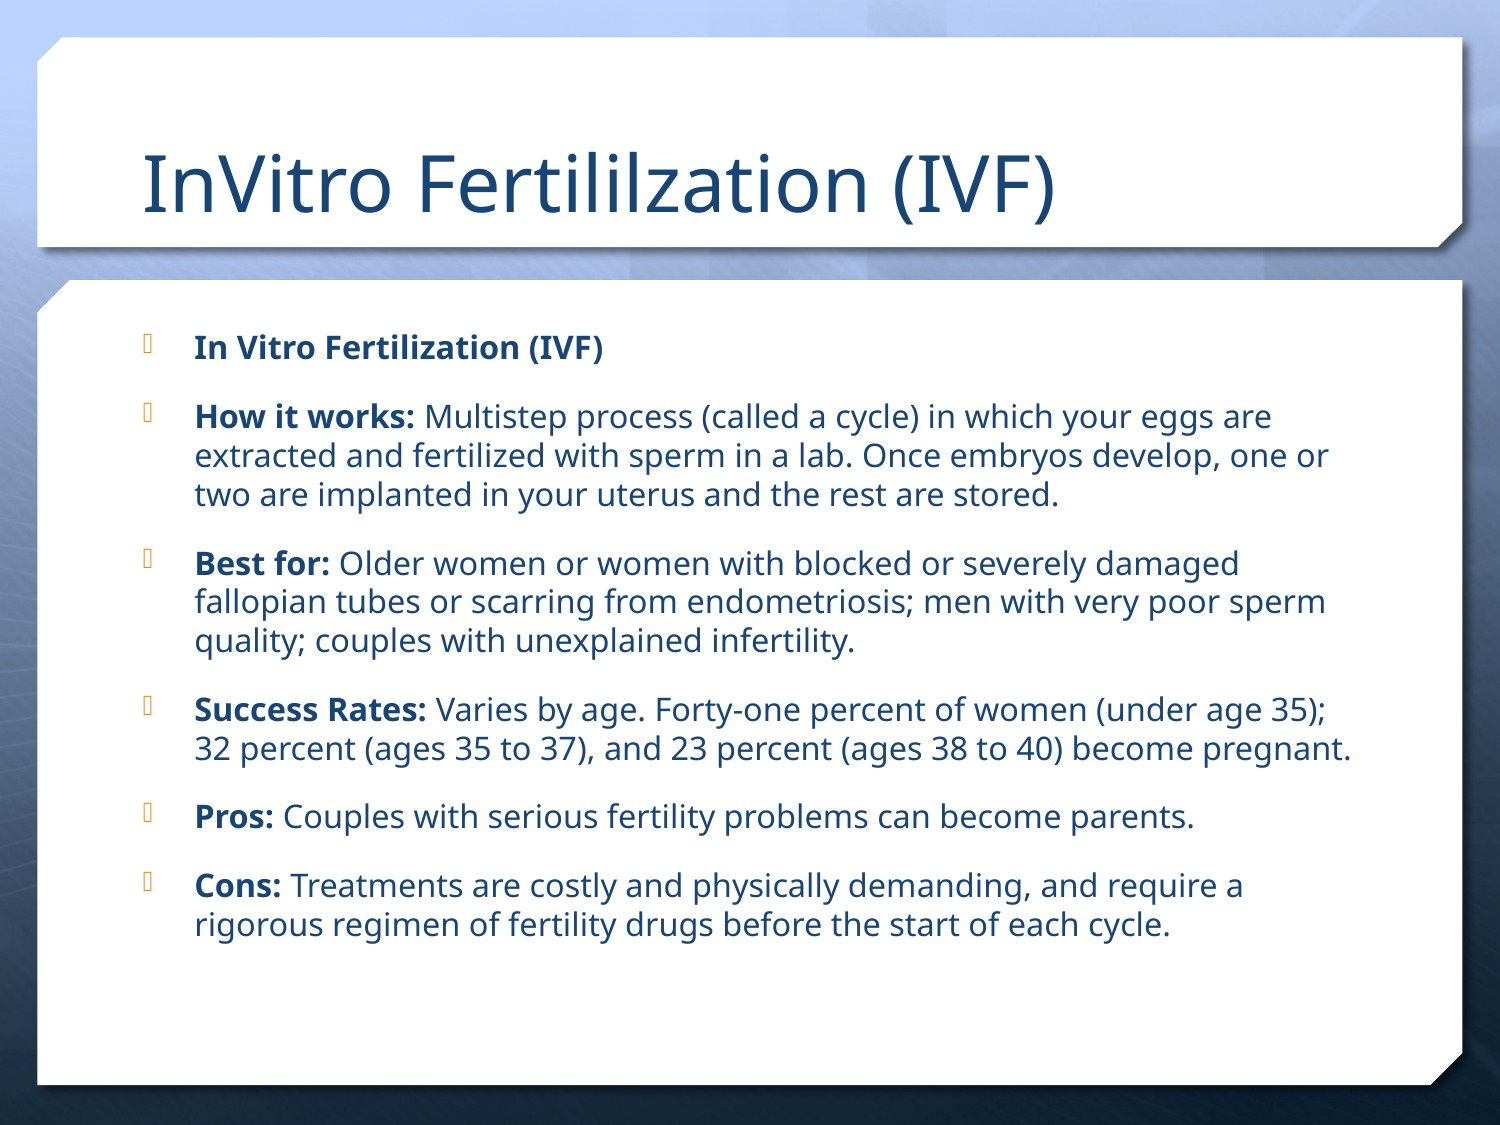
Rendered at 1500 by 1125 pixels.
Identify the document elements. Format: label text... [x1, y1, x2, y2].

list In Vitro Fertilization (IVF) How it works: Multistep process (called a cycle) in which your eggs are extracted and fertilized with sperm in a lab. Once embryos develop, one or two are implanted in your uterus and the rest are stored. Best for: Older women or women with blocked or severely damaged fallopian tubes or scarring from endometriosis; men with very poor sperm quality; couples with unexplained infertility. Success Rates: Varies by age. Forty-one percent of women (under age 35); 32 percent (ages 35 to 37), and 23 percent (ages 38 to 40) become pregnant. Pros: Couples with serious fertility problems can become parents. Cons: Treatments are costly and physically demanding, and require a rigorous regimen of fertility drugs before the start of each cycle. [127, 319, 1372, 978]
title InVitro Fertililzation (IVF) [127, 48, 1372, 236]
